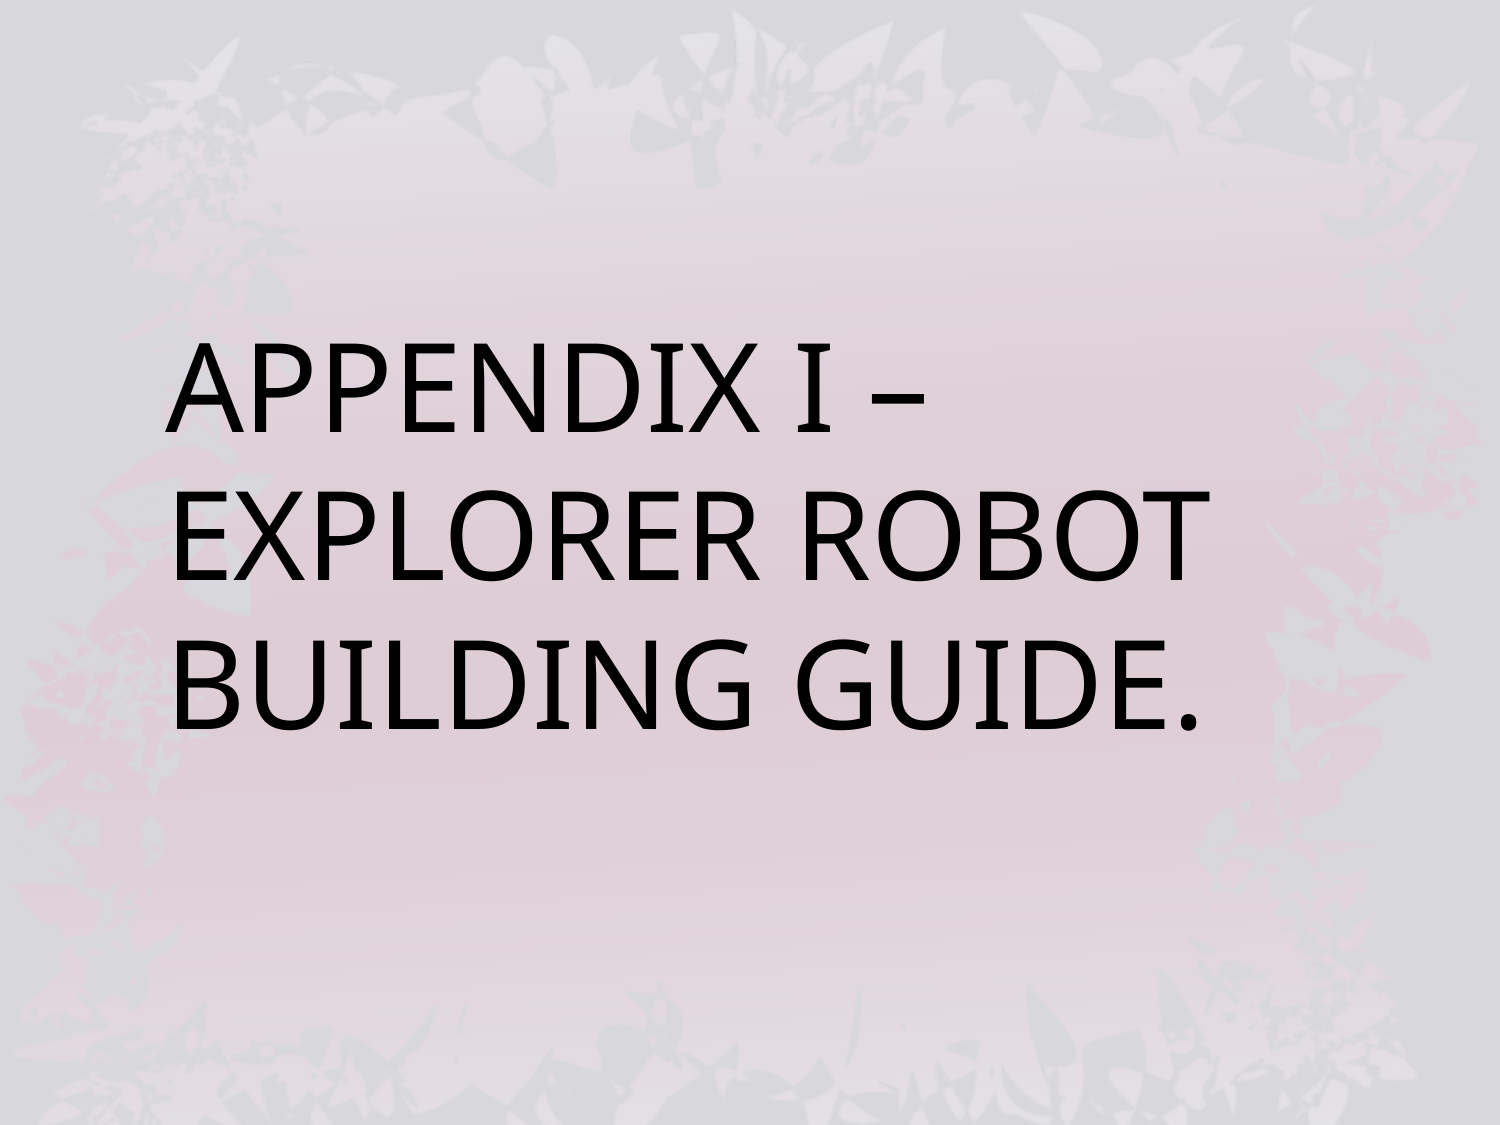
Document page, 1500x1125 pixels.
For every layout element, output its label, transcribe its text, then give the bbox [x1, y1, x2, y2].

picture [0, 0, 1500, 1125]
text_box APPENDIX I – EXPLORER ROBOT BUILDING GUIDE. [149, 299, 1500, 763]
